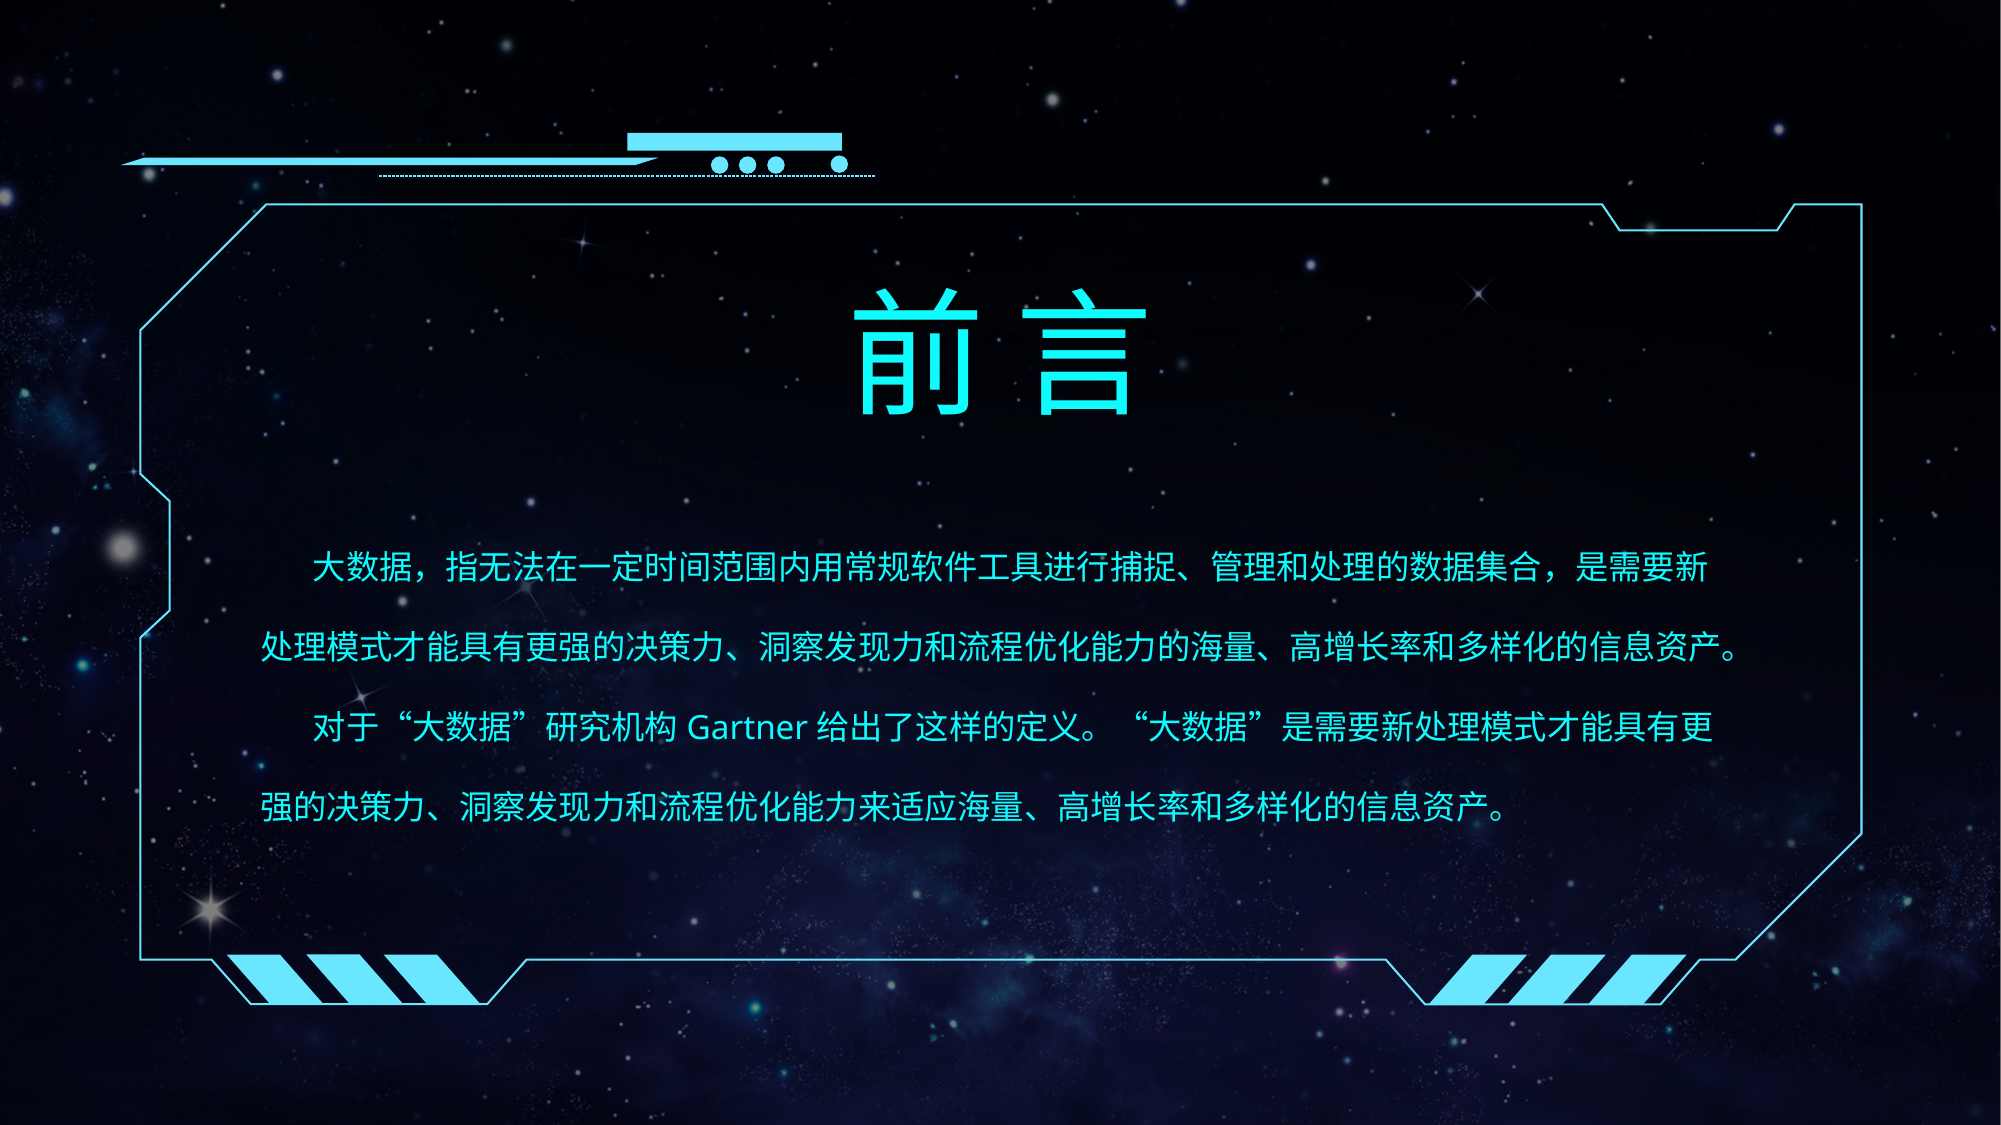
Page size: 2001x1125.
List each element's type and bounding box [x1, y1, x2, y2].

text_box [140, 204, 1862, 1005]
text_box [120, 132, 875, 176]
picture [0, 0, 2001, 1125]
